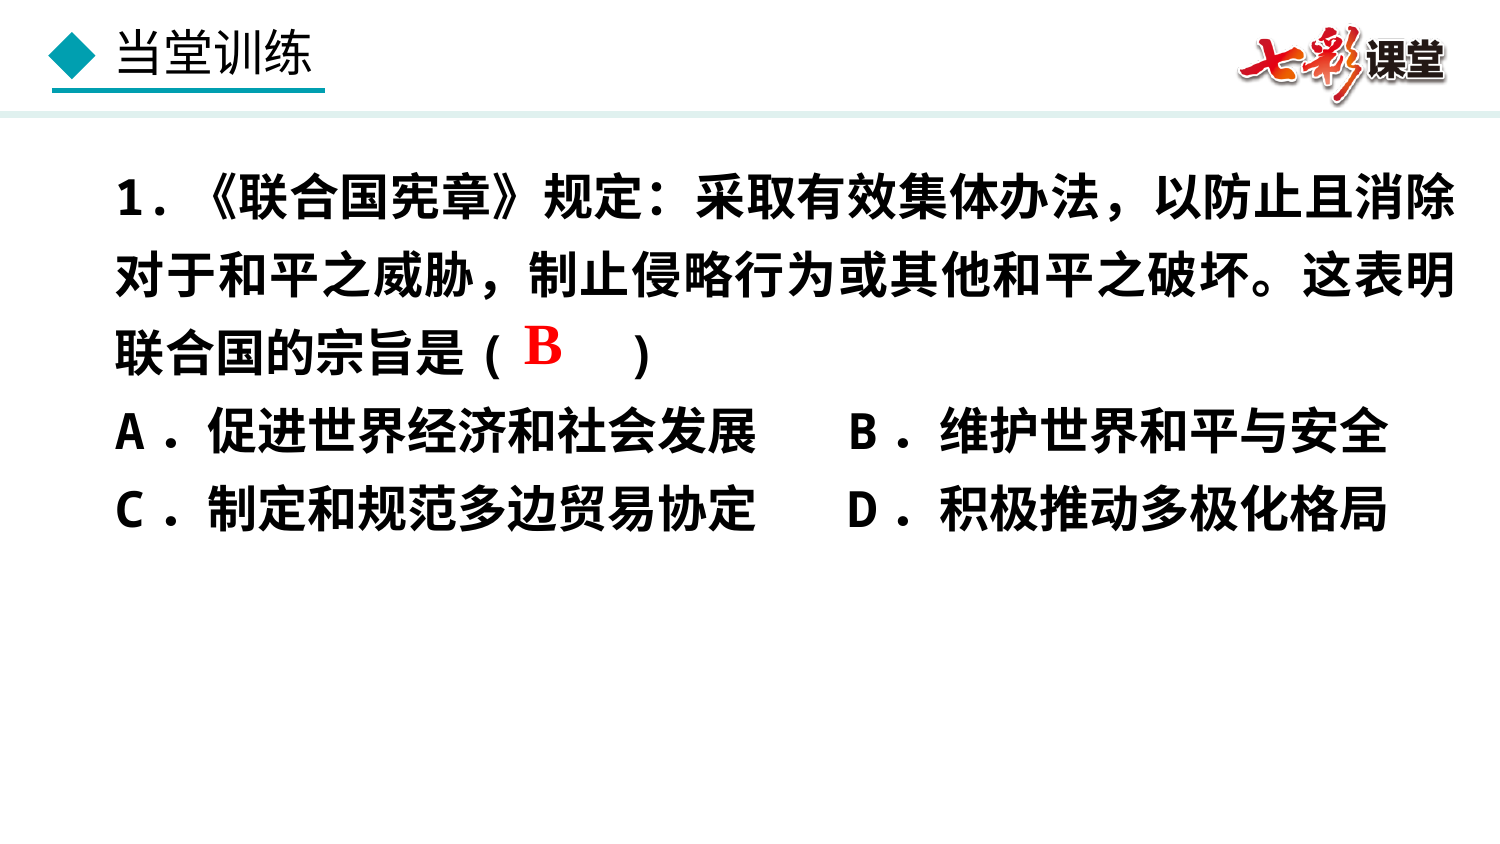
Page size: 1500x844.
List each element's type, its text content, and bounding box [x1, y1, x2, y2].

picture [1234, 20, 1451, 108]
text_box 1.《联合国宪章》规定：采取有效集体办法，以防止且消除对于和平之威胁，制止侵略行为或其他和平之破坏。这表明联合国的宗旨是( ) A．促进世界经济和社会发展 B．维护世界和平与安全 C．制定和规范多边贸易协定 D．积极推动多极化格局 [100, 140, 1471, 609]
text_box B [509, 298, 586, 454]
